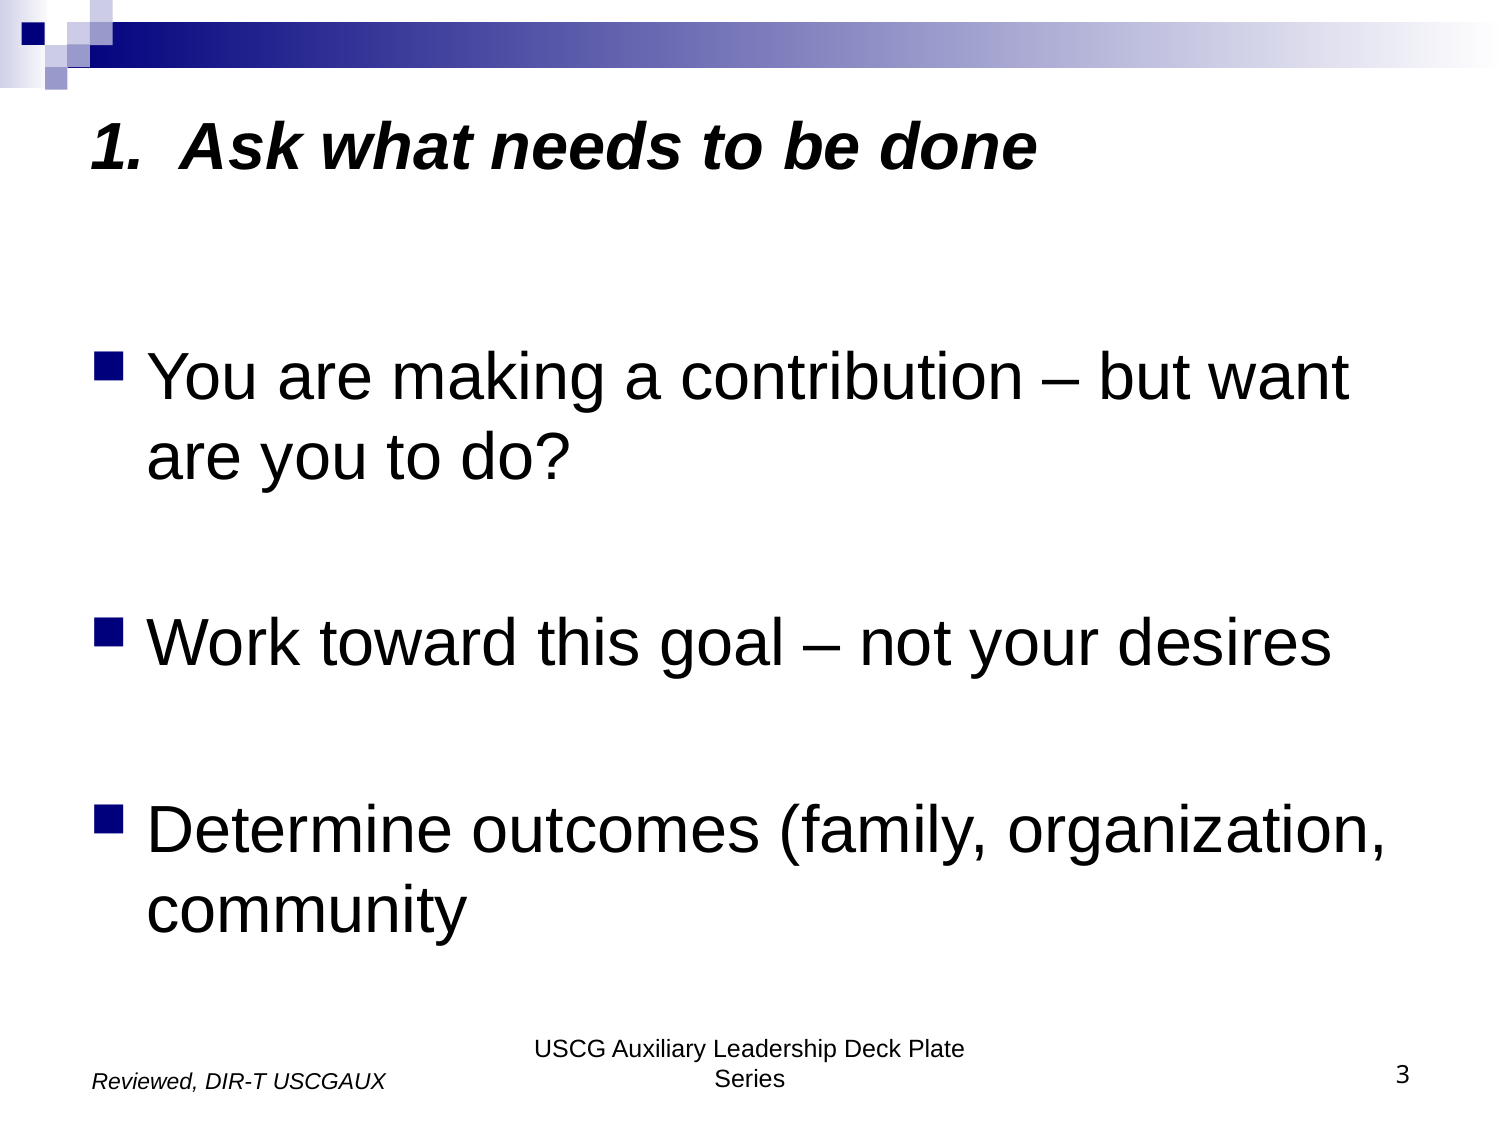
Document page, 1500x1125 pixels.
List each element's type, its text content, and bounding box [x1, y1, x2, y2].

title 1. Ask what needs to be done [75, 75, 1425, 211]
slide_number 3 [1074, 1025, 1425, 1100]
footer USCG Auxiliary Leadership Deck Plate Series [512, 1025, 988, 1100]
text_box Reviewed, DIR-T USCGAUX [76, 1058, 402, 1102]
list You are making a contribution – but want are you to do? Work toward this goal – not your desires Determine outcomes (family, organization, community [75, 324, 1425, 963]
